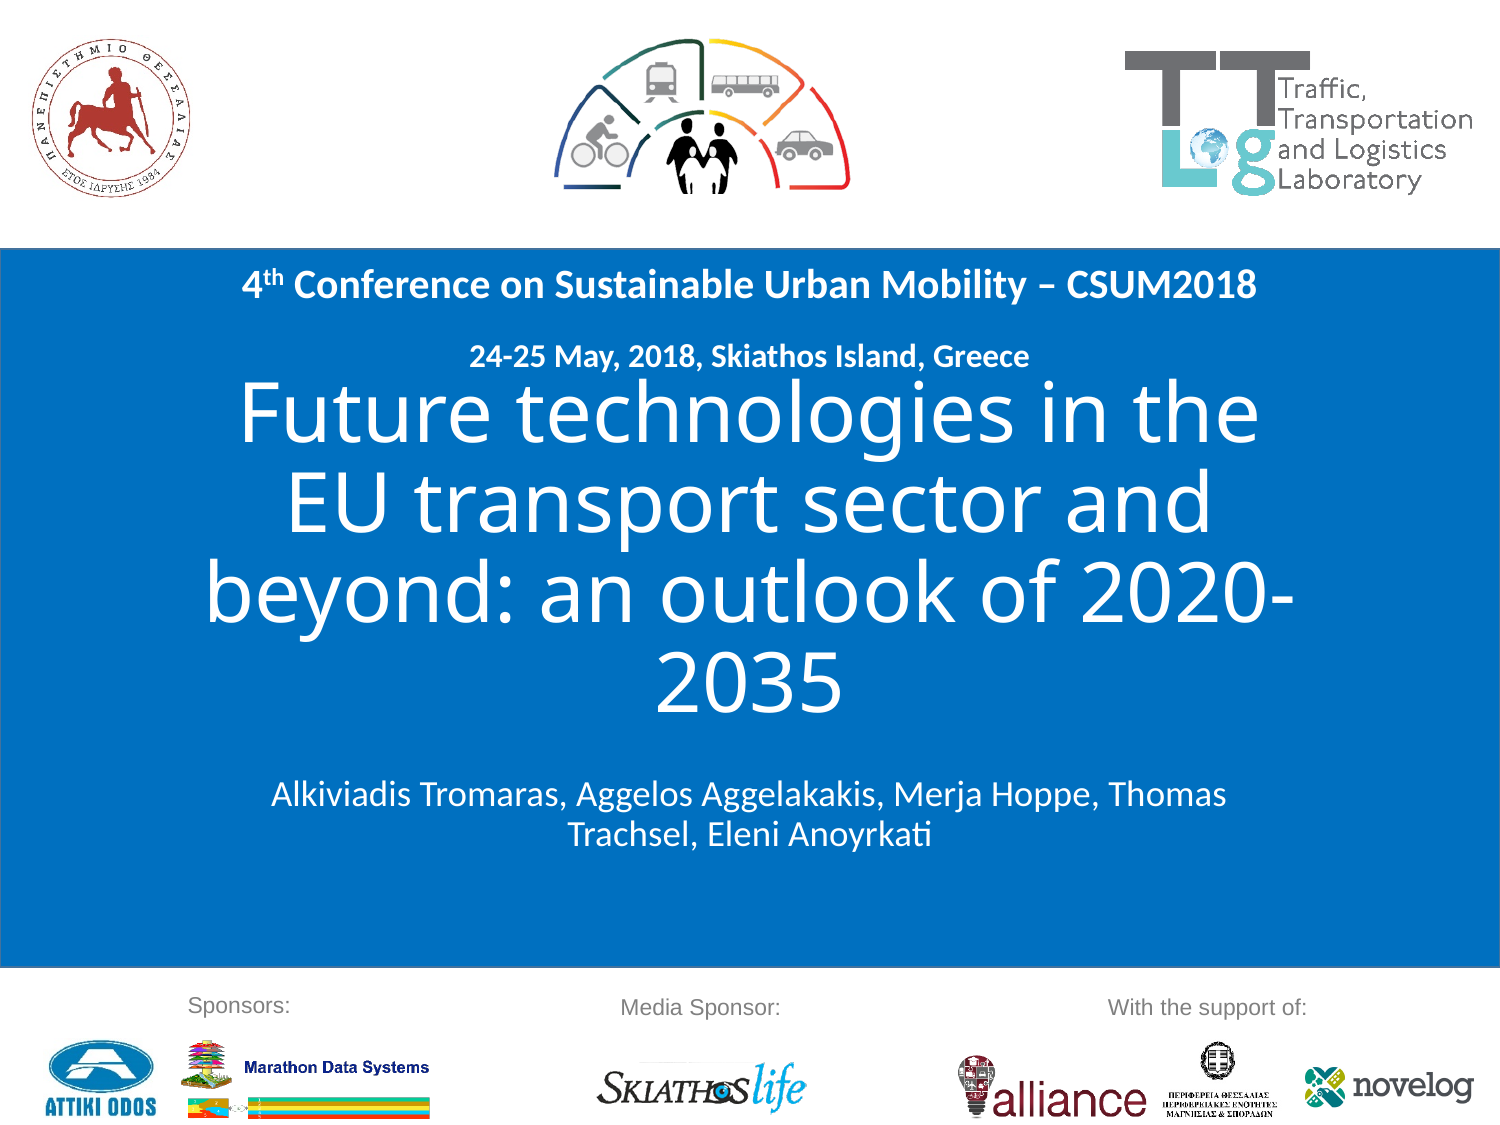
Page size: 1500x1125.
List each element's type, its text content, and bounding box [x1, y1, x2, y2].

picture [957, 1054, 1147, 1119]
picture [28, 35, 194, 201]
picture [1303, 1065, 1474, 1109]
picture [1125, 51, 1474, 197]
picture [1155, 1039, 1284, 1120]
subtitle Alkiviadis Tromaras, Aggelos Aggelakakis, Merja Hoppe, Thomas Trachsel, Eleni Anoyrkati [187, 766, 1313, 863]
picture [532, 29, 869, 213]
title Future technologies in the EU transport sector and beyond: an outlook of 2020-2035 [187, 441, 1313, 738]
picture [589, 1062, 819, 1116]
picture [43, 1037, 442, 1123]
